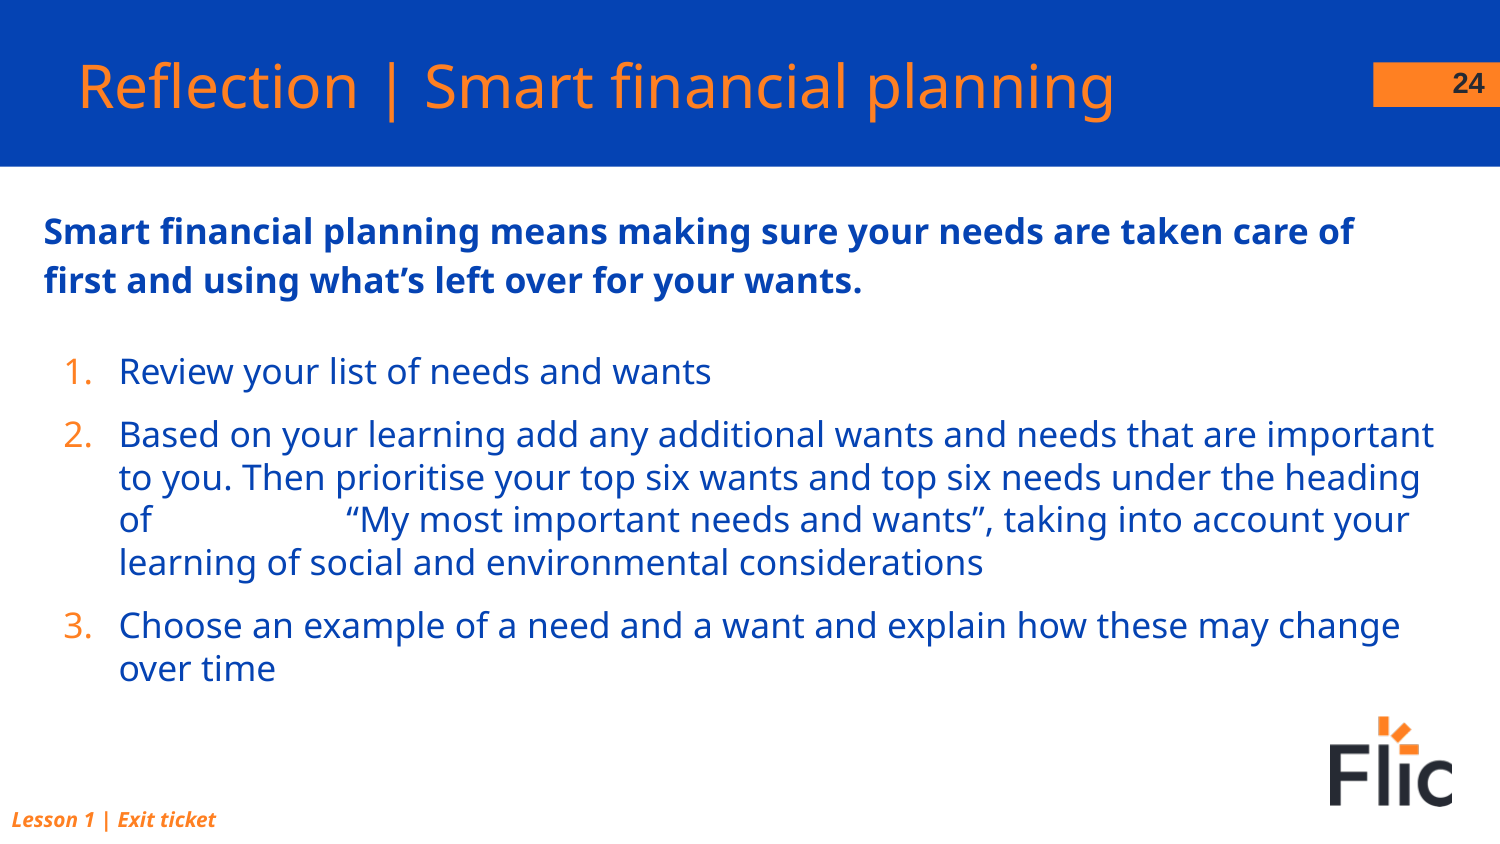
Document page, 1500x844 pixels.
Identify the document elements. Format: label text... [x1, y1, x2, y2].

text_box Smart financial planning means making sure your needs are taken care of first and using what’s left over for your wants. Review your list of needs and wants Based on your learning add any additional wants and needs that are important to you. Then prioritise your top six wants and top six needs under the heading of “My most important needs and wants”, taking into account your learning of social and environmental considerations Choose an example of a need and a want and explain how these may change over time [28, 187, 1452, 790]
slide_number 24 [1410, 49, 1500, 115]
picture [1330, 790, 1452, 807]
text_box Lesson 1 | Exit ticket [0, 794, 923, 844]
title Reflection | Smart financial planning [62, 41, 1333, 127]
